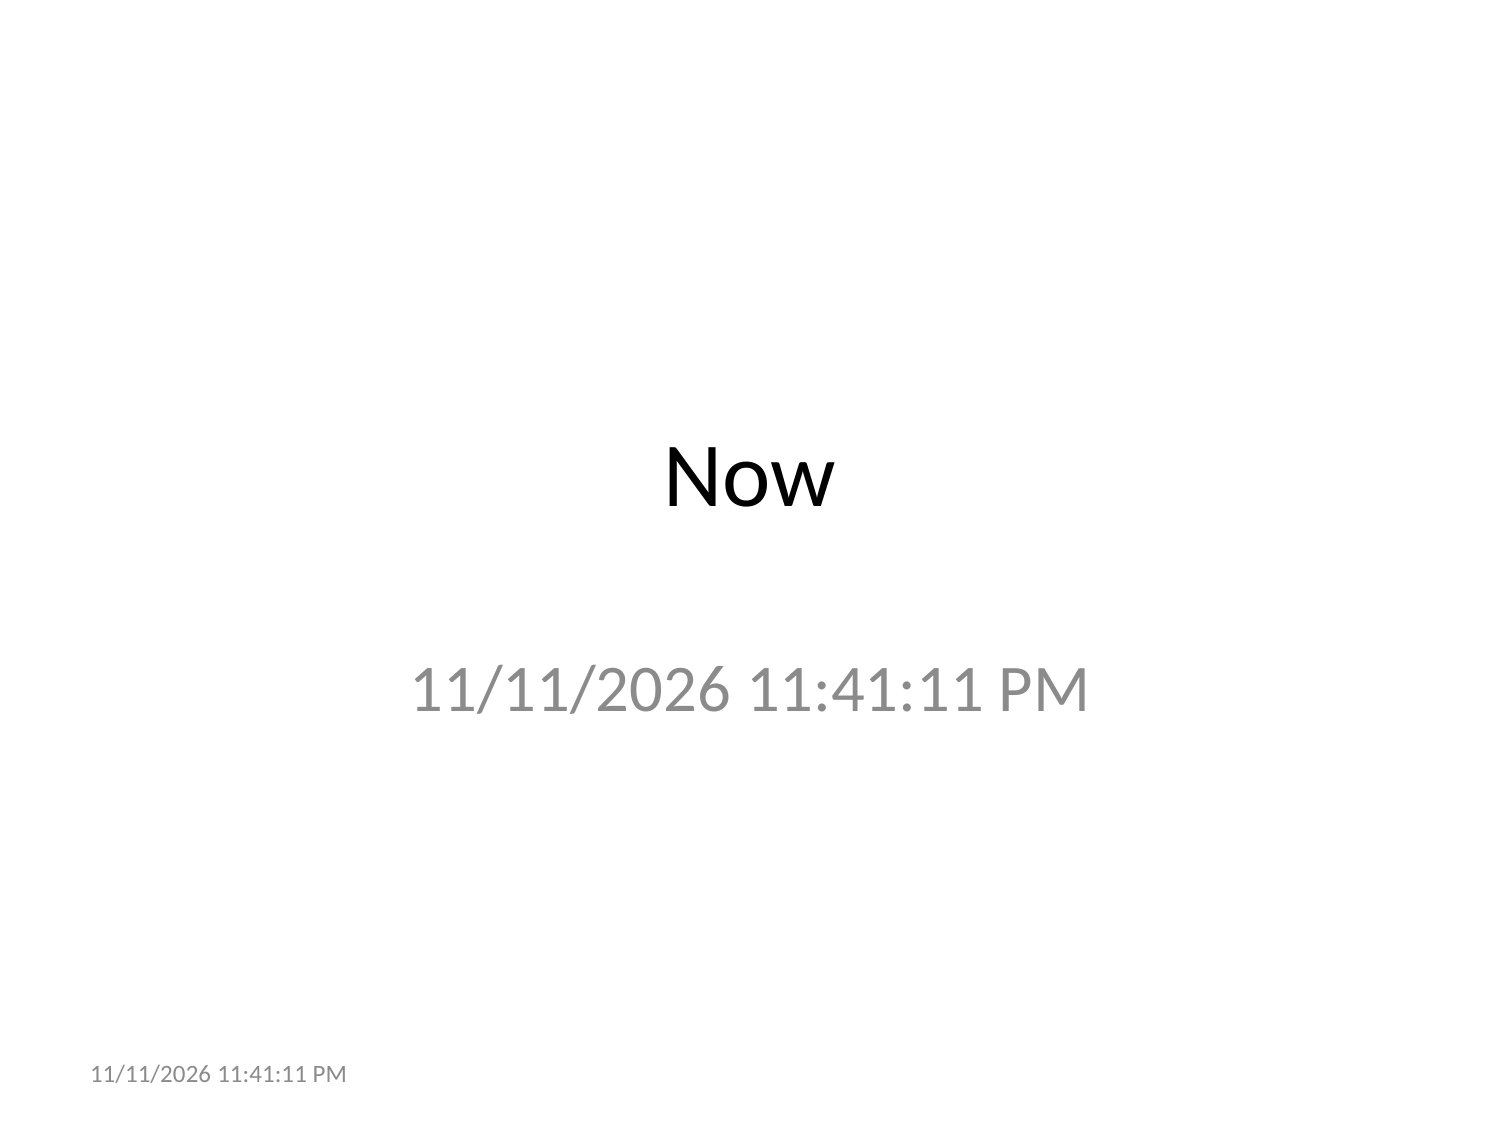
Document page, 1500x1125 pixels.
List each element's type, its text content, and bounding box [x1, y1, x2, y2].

title Now [112, 349, 1388, 591]
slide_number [75, 1042, 425, 1103]
subtitle 2011-12-19 10:20:04 AM [225, 637, 1275, 925]
